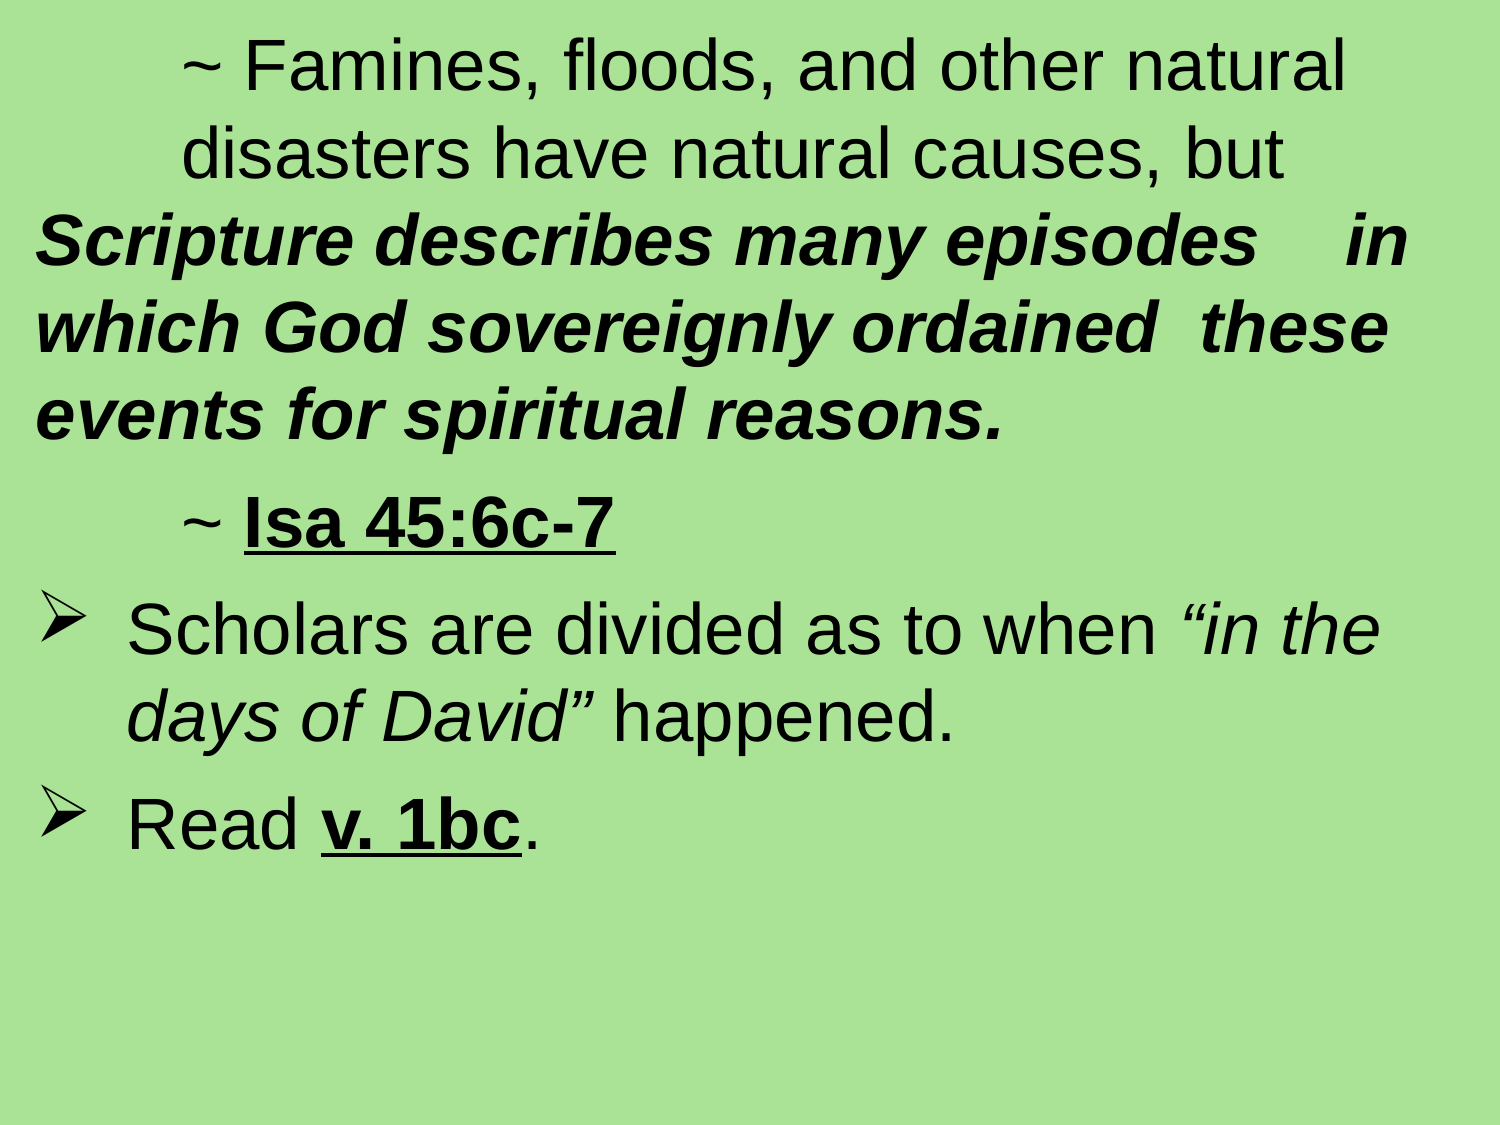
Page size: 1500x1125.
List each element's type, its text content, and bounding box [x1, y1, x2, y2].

subtitle ~ Famines, floods, and other natural disasters have natural causes, but Scripture describes many episodes in which God sovereignly ordained these events for spiritual reasons. ~ Isa 45:6c-7 Scholars are divided as to when “in the days of David” happened. Read v. 1bc. [20, 10, 1480, 1106]
